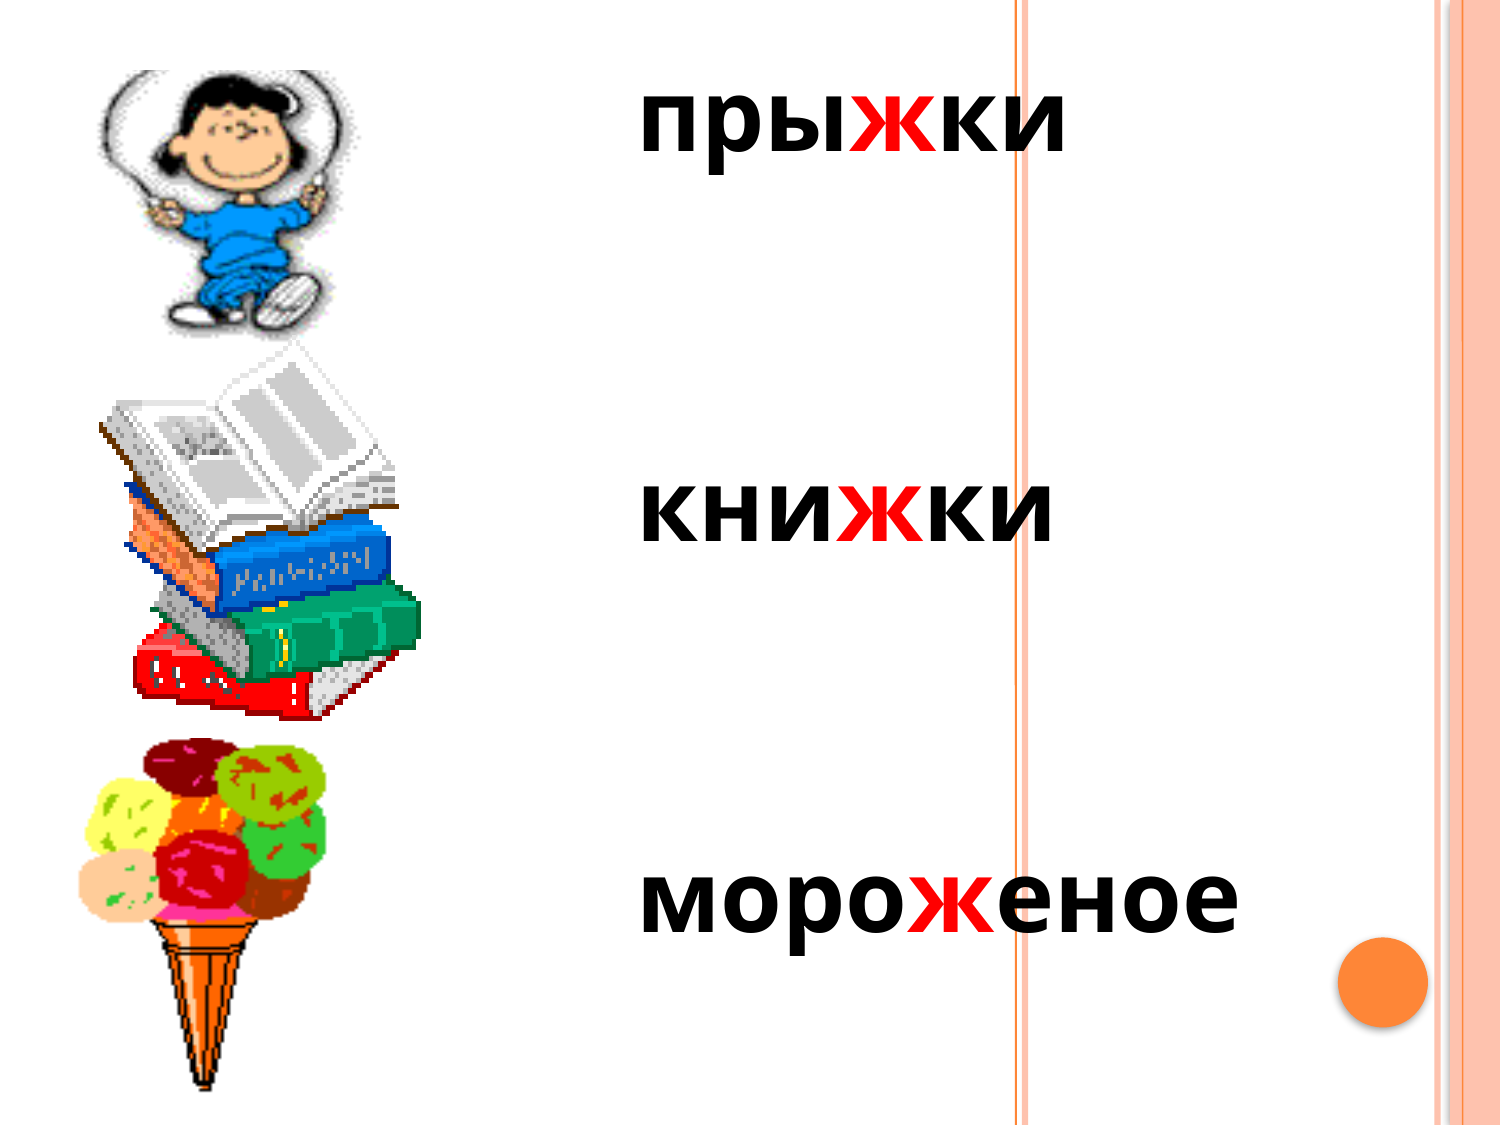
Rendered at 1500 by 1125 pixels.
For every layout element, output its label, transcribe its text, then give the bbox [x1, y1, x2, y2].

list прыжки книжки мороженое [621, 43, 1360, 1079]
picture [46, 737, 336, 1125]
picture [46, 69, 435, 728]
